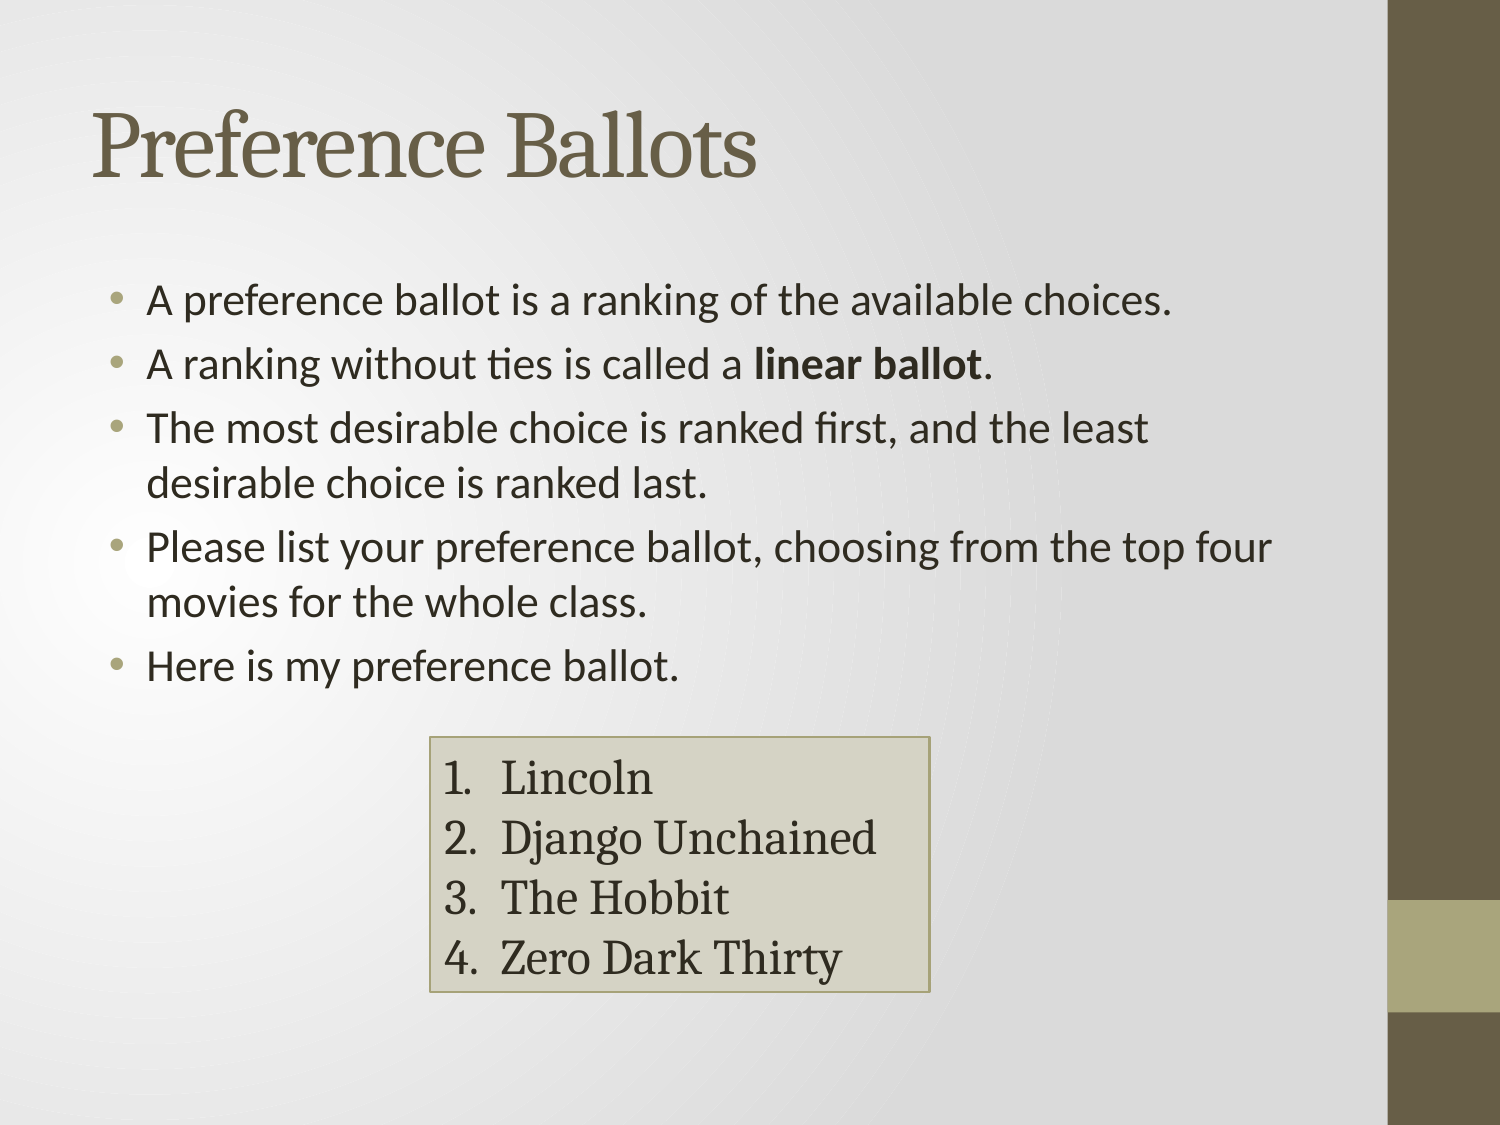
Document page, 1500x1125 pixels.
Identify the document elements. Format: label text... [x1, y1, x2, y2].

list A preference ballot is a ranking of the available choices. A ranking without ties is called a linear ballot. The most desirable choice is ranked first, and the least desirable choice is ranked last. Please list your preference ballot, choosing from the top four movies for the whole class. Here is my preference ballot. [75, 262, 1338, 700]
text_box Lincoln Django Unchained The Hobbit Zero Dark Thirty [429, 736, 931, 993]
title Preference Ballots [75, 45, 1325, 233]
